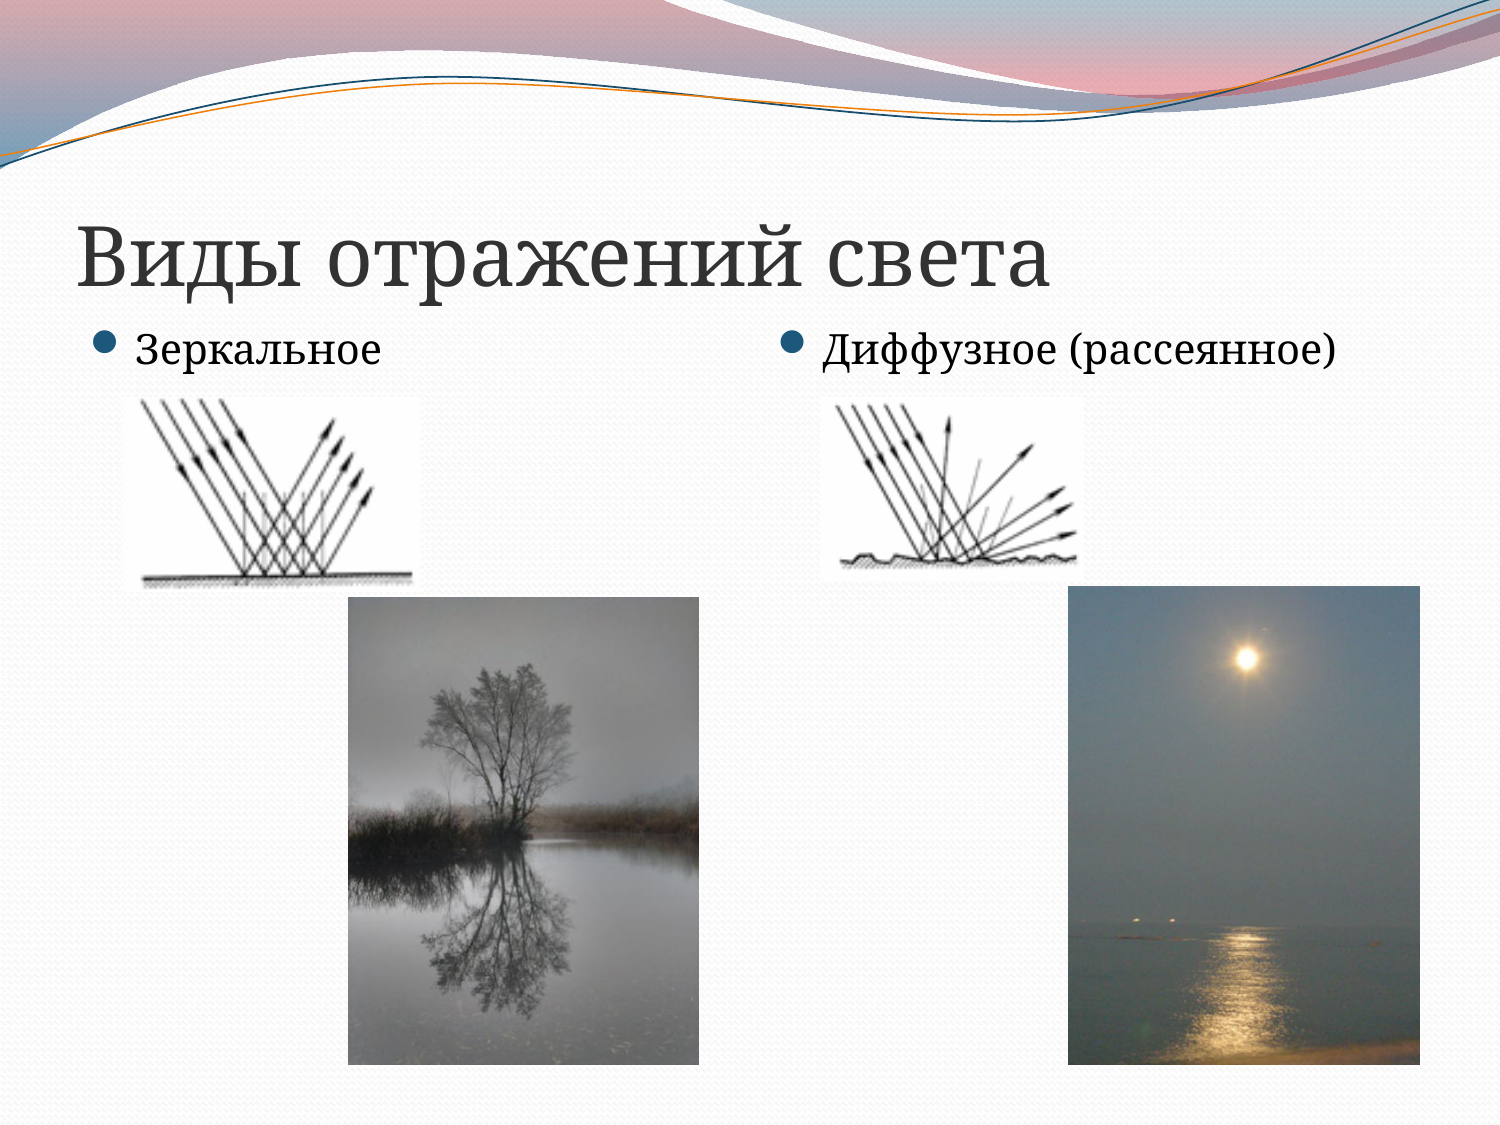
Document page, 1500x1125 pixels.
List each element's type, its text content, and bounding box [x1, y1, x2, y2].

list Зеркальное [75, 314, 738, 1043]
title Виды отражений света [75, 115, 1425, 303]
picture [348, 597, 699, 1065]
picture [1068, 585, 1420, 1065]
picture [123, 396, 421, 593]
list Диффузное (рассеянное) [762, 314, 1425, 1043]
picture [820, 396, 1085, 581]
